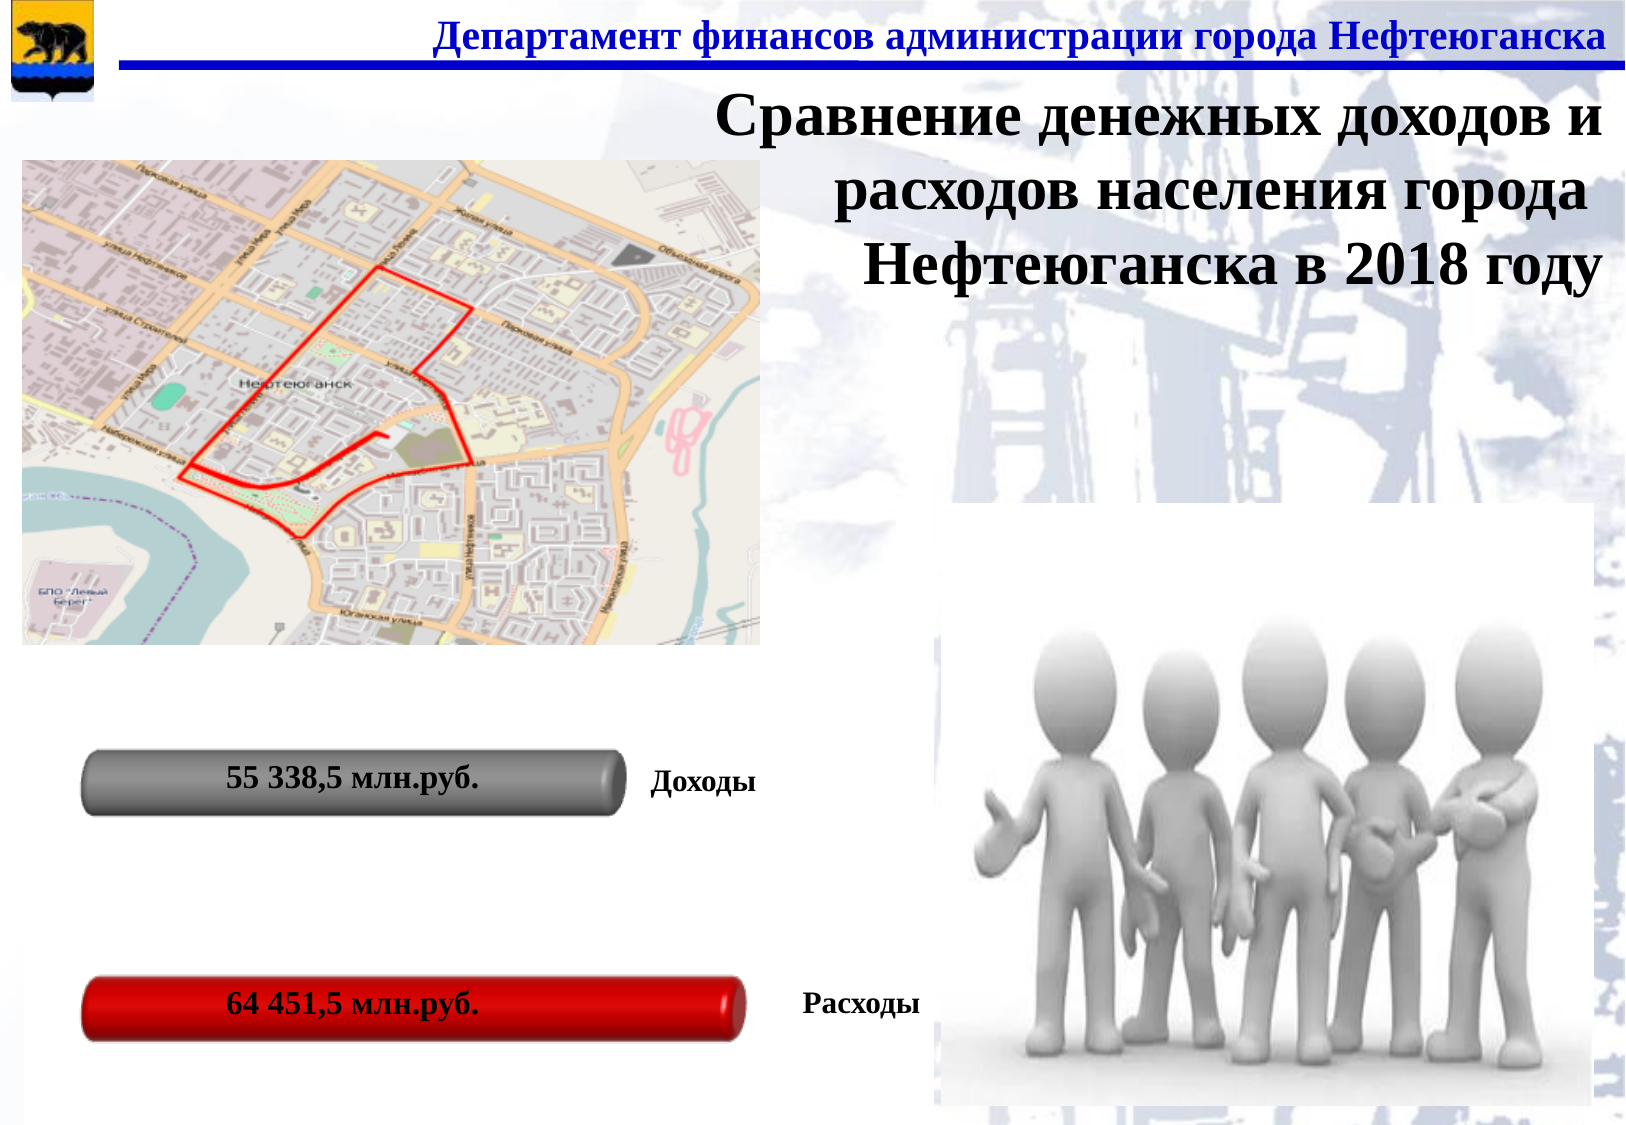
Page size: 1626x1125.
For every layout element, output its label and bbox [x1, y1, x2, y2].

text_box [16, 579, 942, 1125]
picture [0, 0, 1625, 1125]
